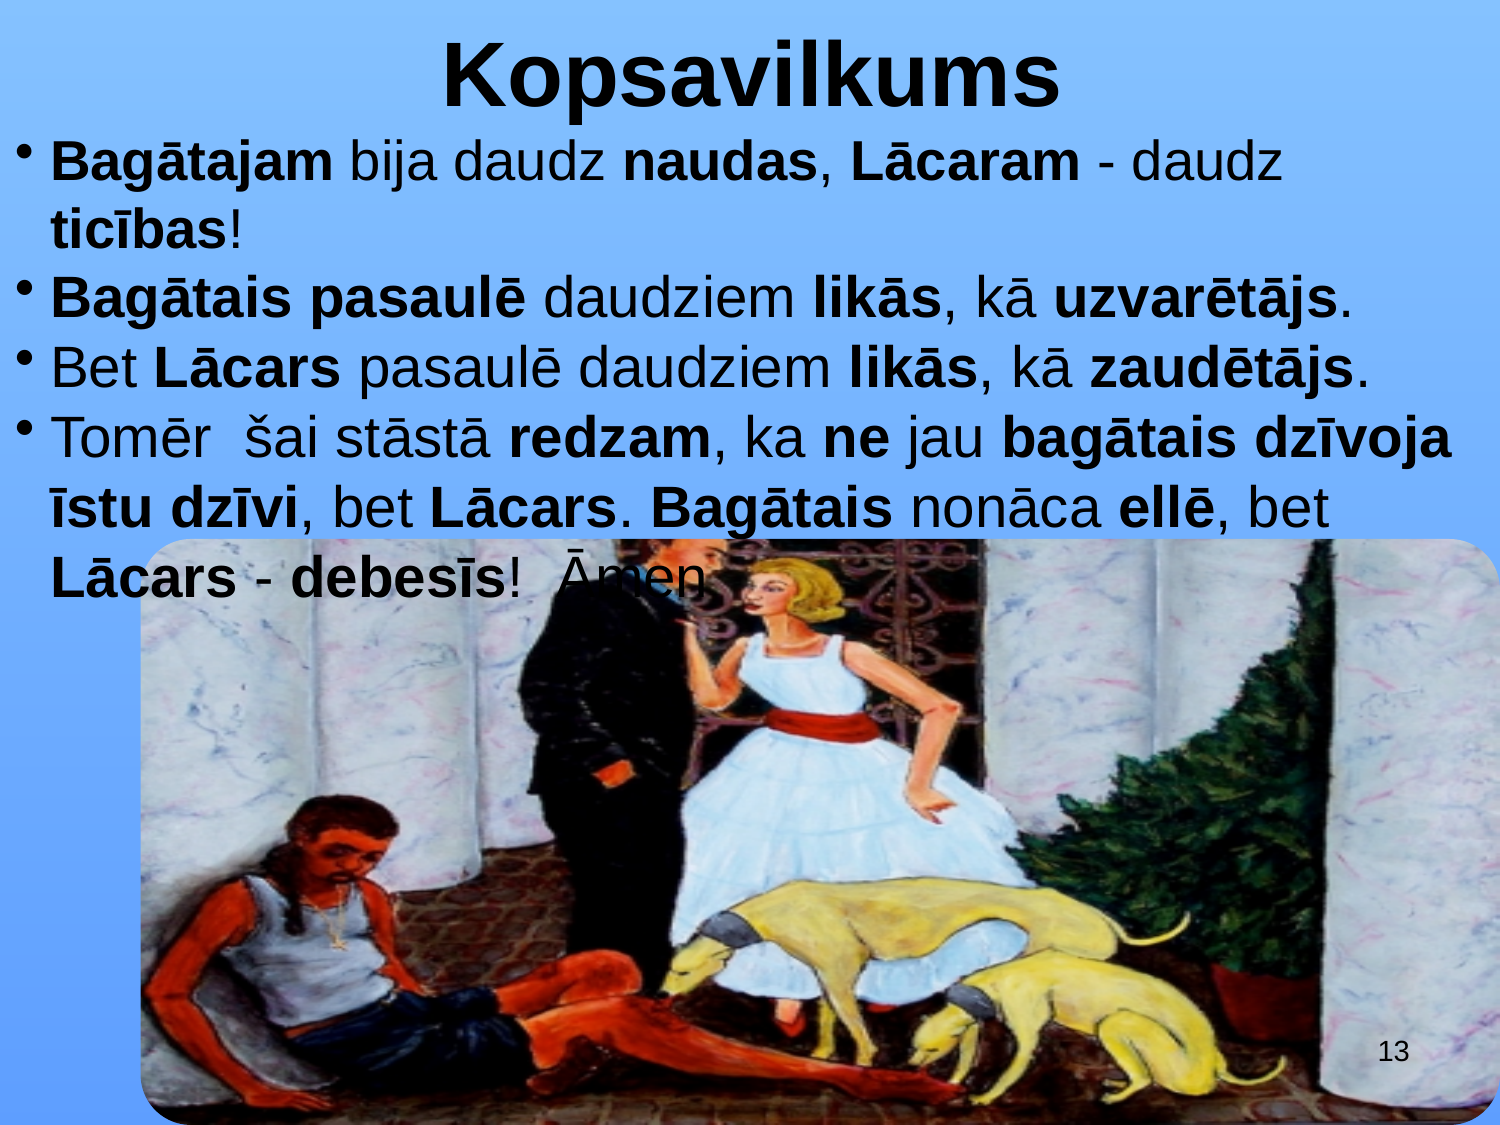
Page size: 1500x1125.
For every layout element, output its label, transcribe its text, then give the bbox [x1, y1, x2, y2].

title Kopsavilkums [76, 0, 1428, 117]
text_box Bagātajam bija daudz naudas, Lācaram - daudz ticības! Bagātais pasaulē daudziem likās, kā uzvarētājs. Bet Lācars pasaulē daudziem likās, kā zaudētājs. Tomēr šai stāstā redzam, ka ne jau bagātais dzīvoja īstu dzīvi, bet Lācars. Bagātais nonāca ellē, bet Lācars - debesīs! Āmen [0, 117, 1500, 617]
picture [140, 538, 1500, 1125]
